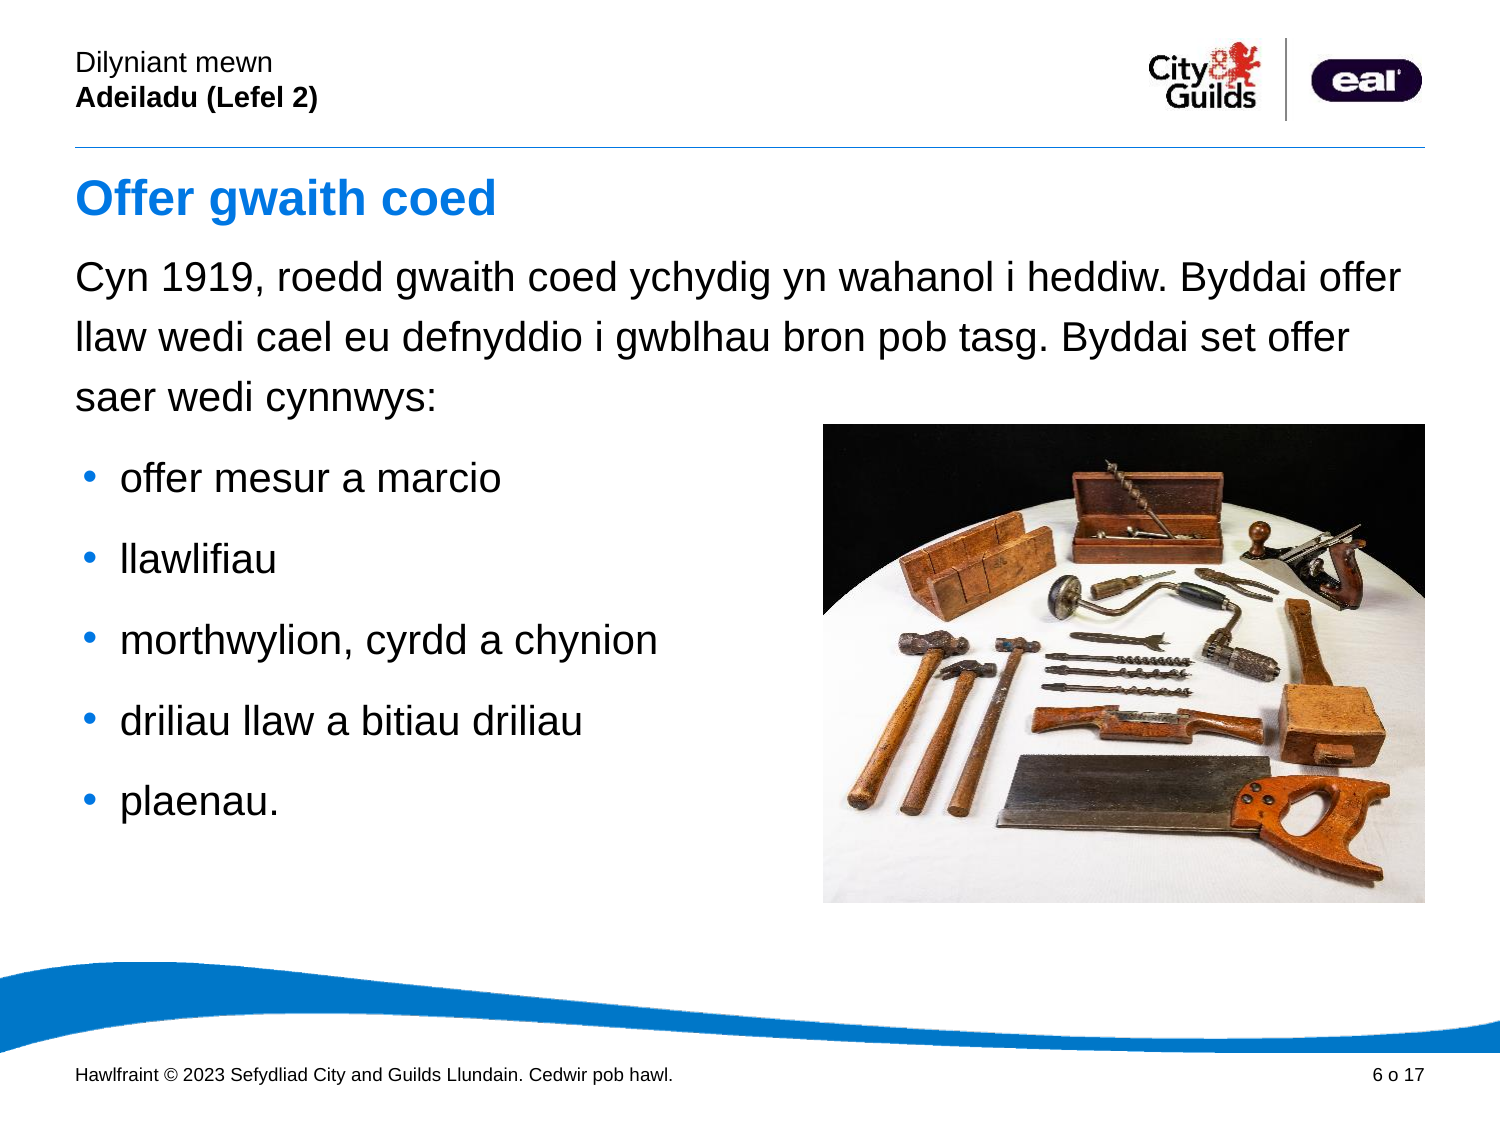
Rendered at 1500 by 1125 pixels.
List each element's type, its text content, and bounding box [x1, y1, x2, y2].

title Offer gwaith coed [75, 165, 1425, 229]
picture [1149, 38, 1422, 121]
picture [823, 424, 1426, 904]
list Cyn 1919, roedd gwaith coed ychydig yn wahanol i heddiw. Byddai offer llaw wedi cael eu defnyddio i gwblhau bron pob tasg. Byddai set offer saer wedi cynnwys: offer mesur a marcio llawlifiau morthwylion, cyrdd a chynion driliau llaw a bitiau driliau plaenau. [75, 240, 1425, 938]
picture [0, 962, 1500, 1053]
